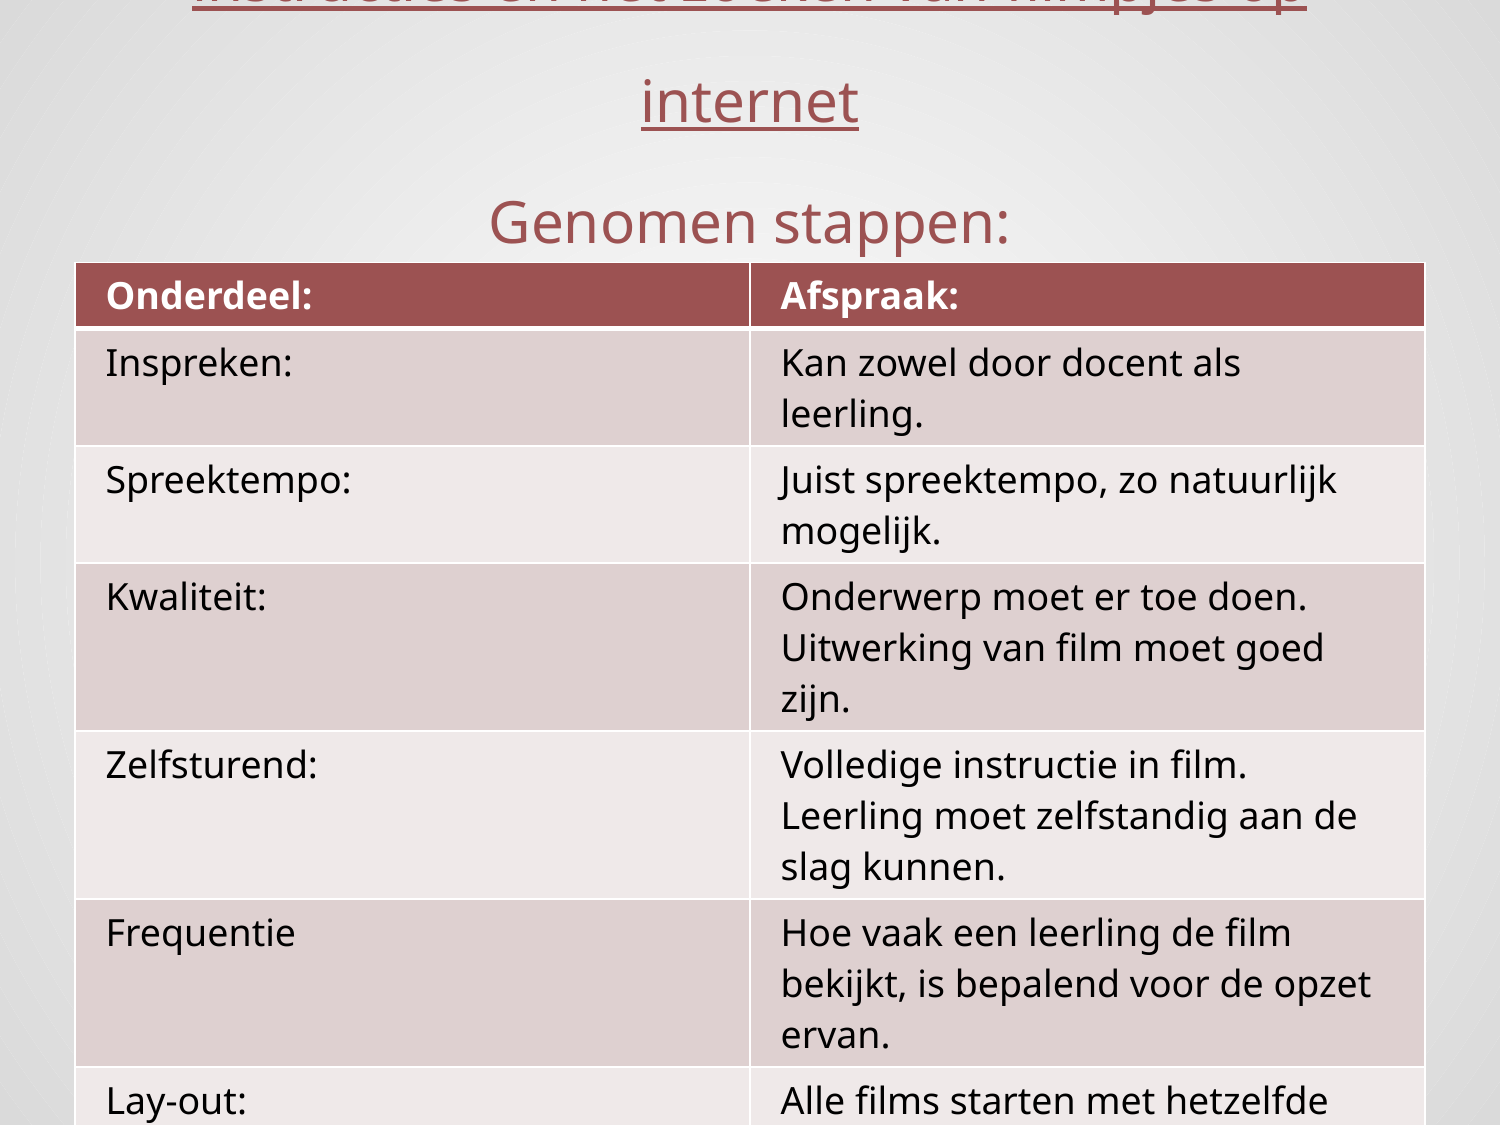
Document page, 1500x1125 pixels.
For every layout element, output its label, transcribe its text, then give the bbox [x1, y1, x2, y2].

table_cell Lay-out: [76, 1068, 749, 1125]
table_cell Onderwerp moet er toe doen. Uitwerking van film moet goed zijn. [751, 564, 1424, 730]
table_cell Volledige instructie in film. Leerling moet zelfstandig aan de slag kunnen. [751, 732, 1424, 898]
table_cell Spreektempo: [76, 447, 749, 562]
title Het maken van werkstuk-filmpjes, machine-instructies en het zoeken van filmpjes op internet Genomen stappen: [75, 0, 1425, 262]
table_cell Zelfsturend: [76, 732, 749, 898]
table_cell Juist spreektempo, zo natuurlijk mogelijk. [751, 447, 1424, 562]
table_cell Inspreken: [76, 331, 749, 445]
table_cell Alle films starten met hetzelfde intro. [751, 1068, 1424, 1125]
table_header Onderdeel: [76, 263, 749, 326]
table_cell Hoe vaak een leerling de film bekijkt, is bepalend voor de opzet ervan. [751, 900, 1424, 1066]
table_header Afspraak: [751, 263, 1424, 326]
table_cell Kwaliteit: [76, 564, 749, 730]
table_cell Frequentie [76, 900, 749, 1066]
table_cell Kan zowel door docent als leerling. [751, 331, 1424, 445]
